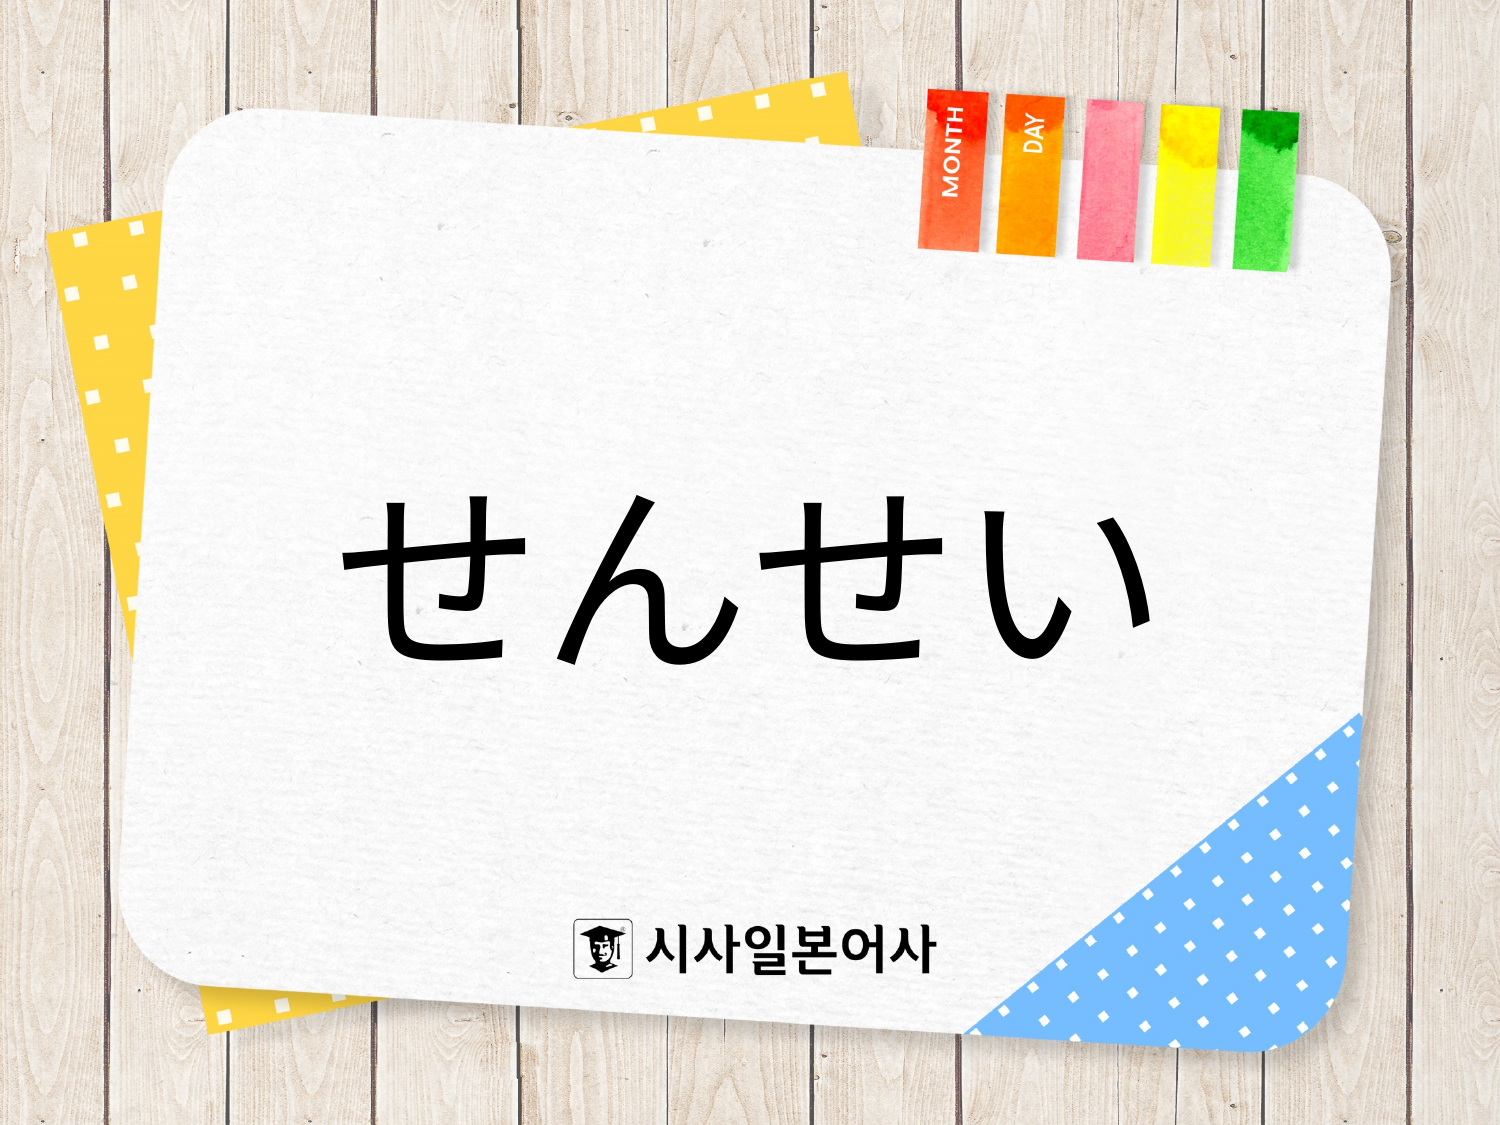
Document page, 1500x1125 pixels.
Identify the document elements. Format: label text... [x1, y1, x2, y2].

title せんせい [75, 338, 1425, 811]
picture [0, 0, 1500, 1125]
